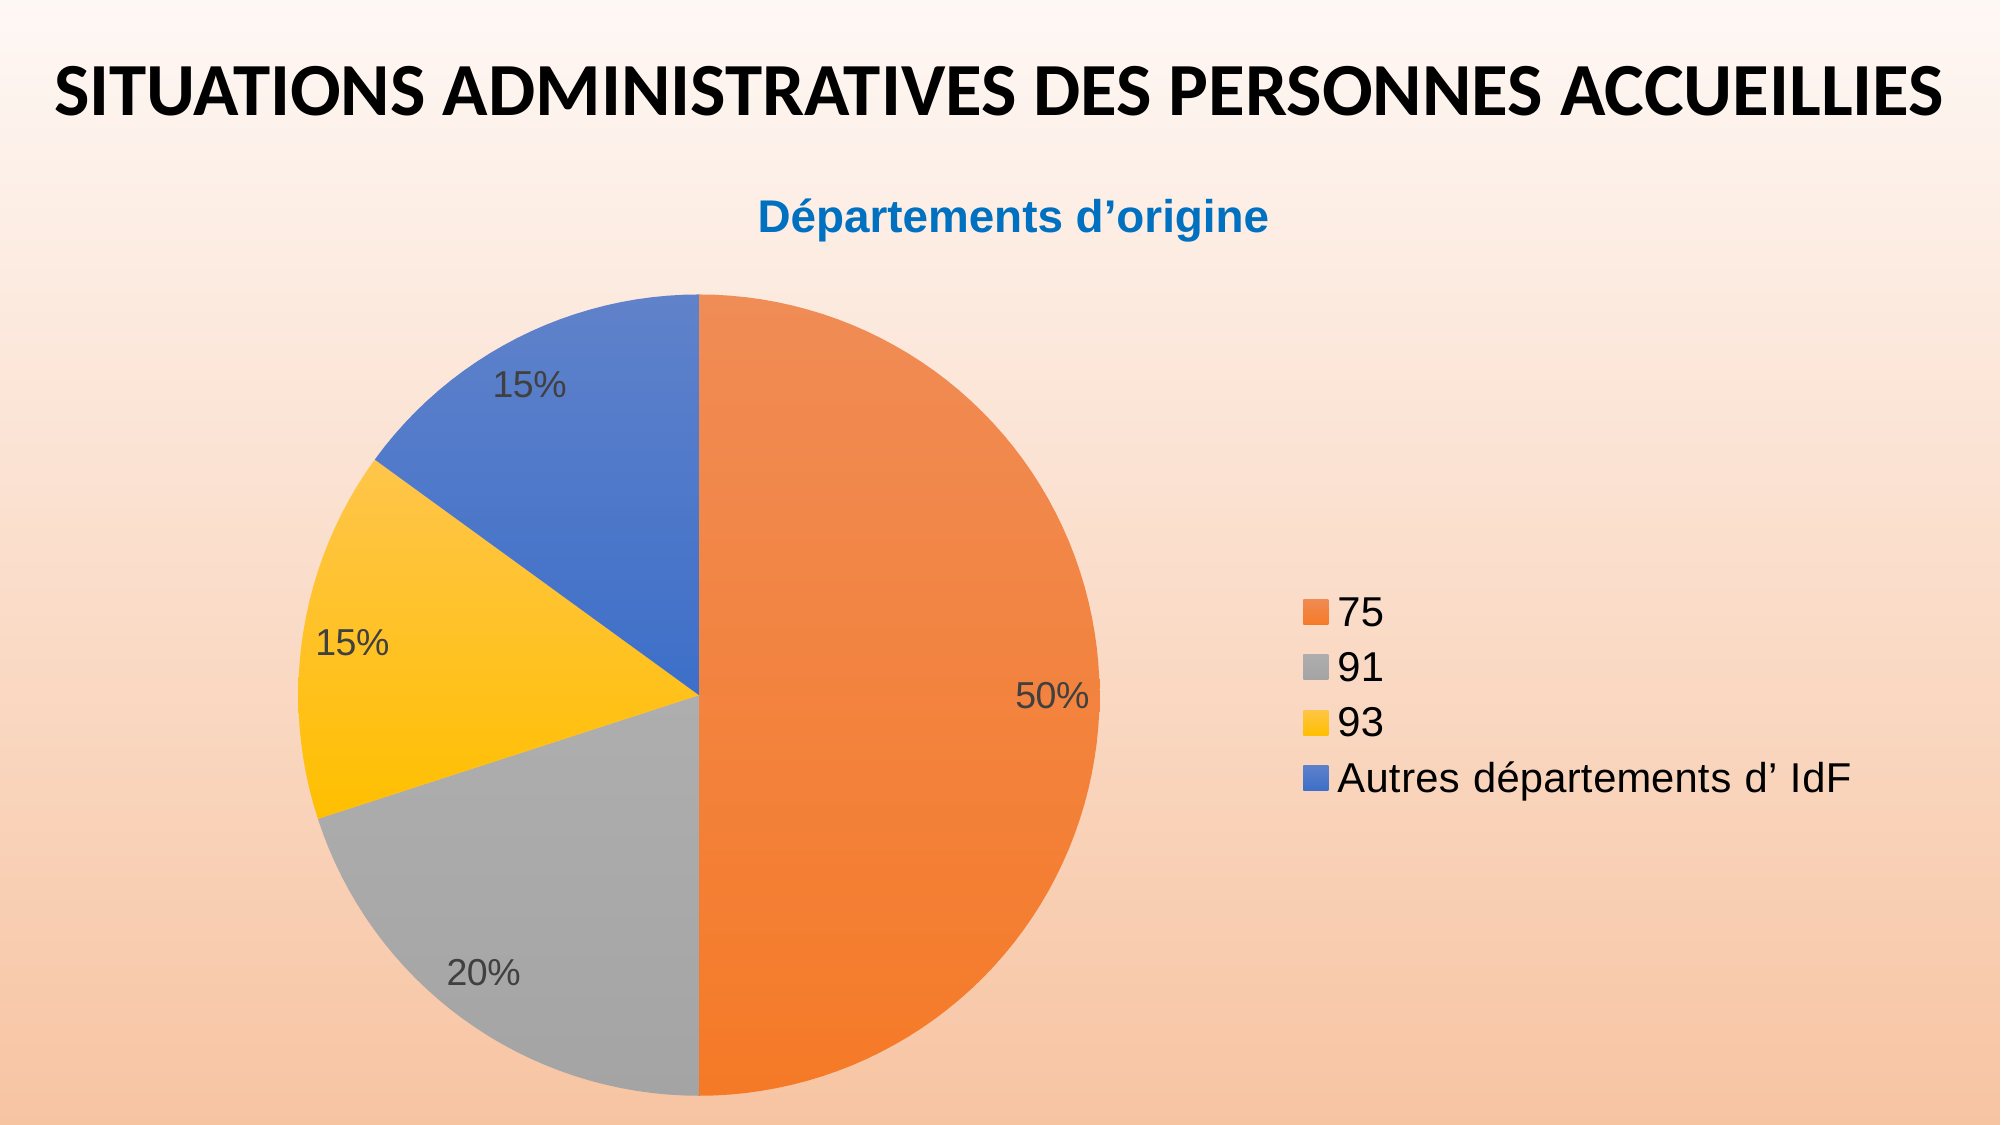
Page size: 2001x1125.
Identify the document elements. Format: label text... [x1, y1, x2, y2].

text_box Départements d’origine [742, 179, 1314, 250]
text_box SITUATIONS ADMINISTRATIVES DES PERSONNES ACCUEILLIES [0, 33, 2000, 138]
chart [108, 277, 1878, 1113]
